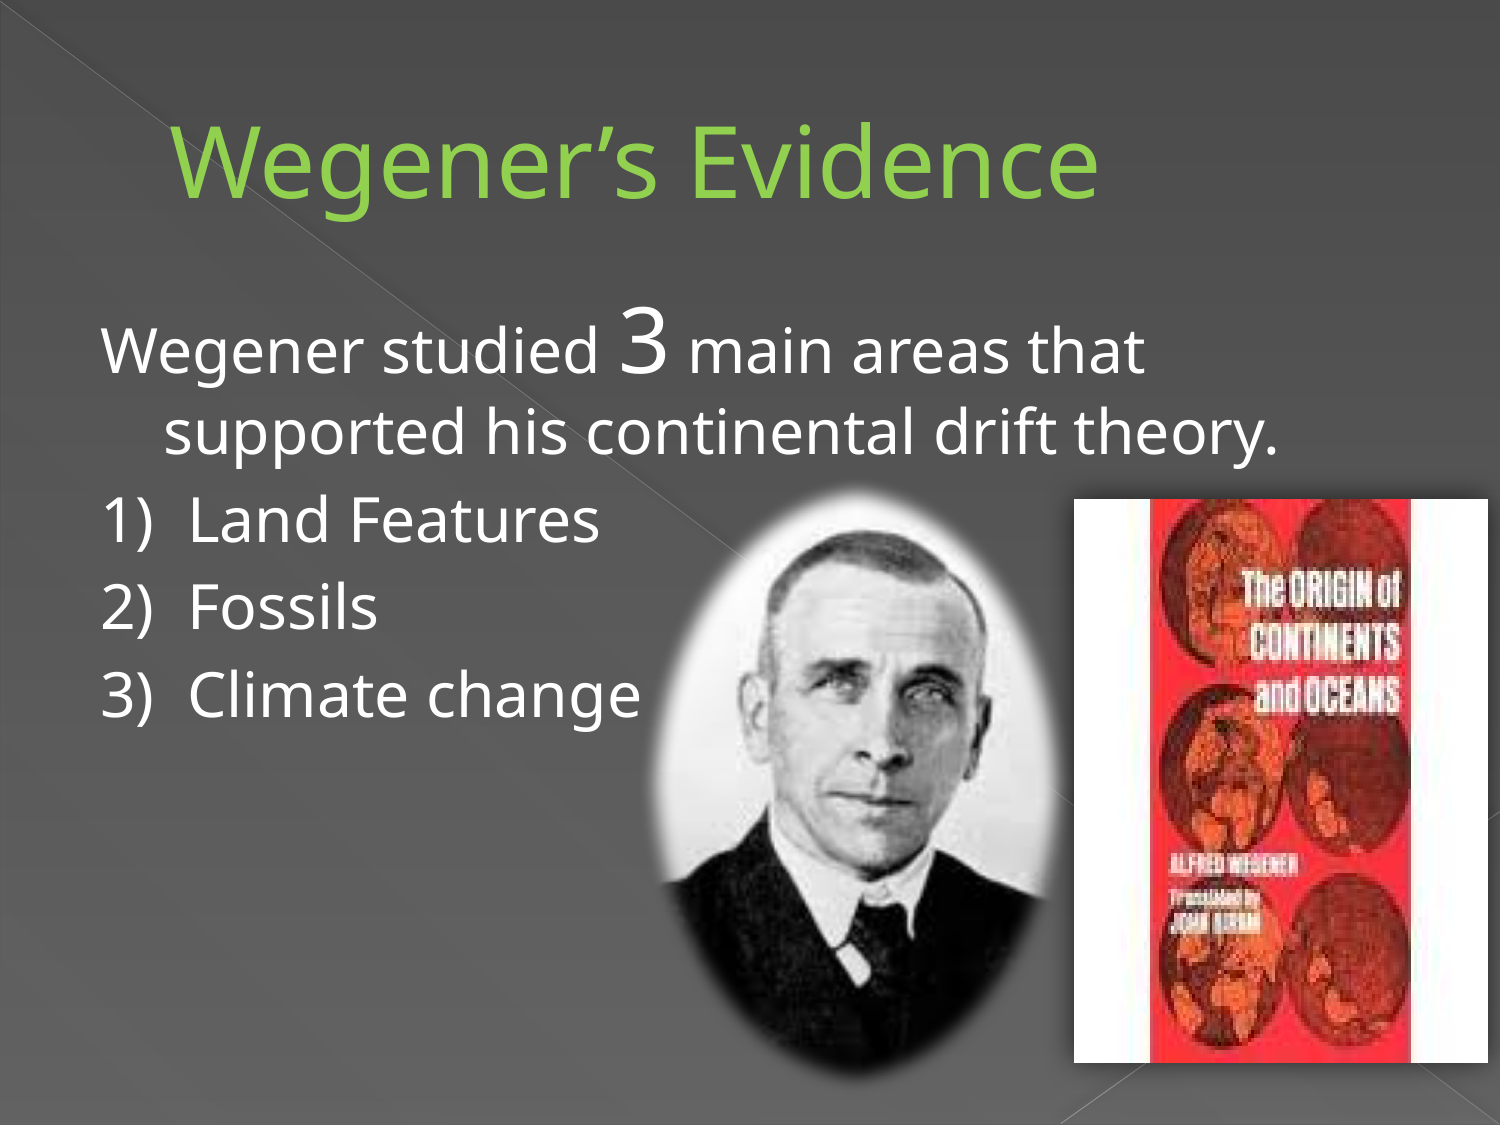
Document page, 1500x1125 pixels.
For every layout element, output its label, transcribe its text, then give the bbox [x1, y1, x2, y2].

list Wegener studied 3 main areas that supported his continental drift theory. 1) Land Features 2) Fossils 3) Climate change [75, 275, 1425, 1025]
picture [637, 474, 1489, 1096]
title Wegener’s Evidence [75, 43, 1425, 274]
